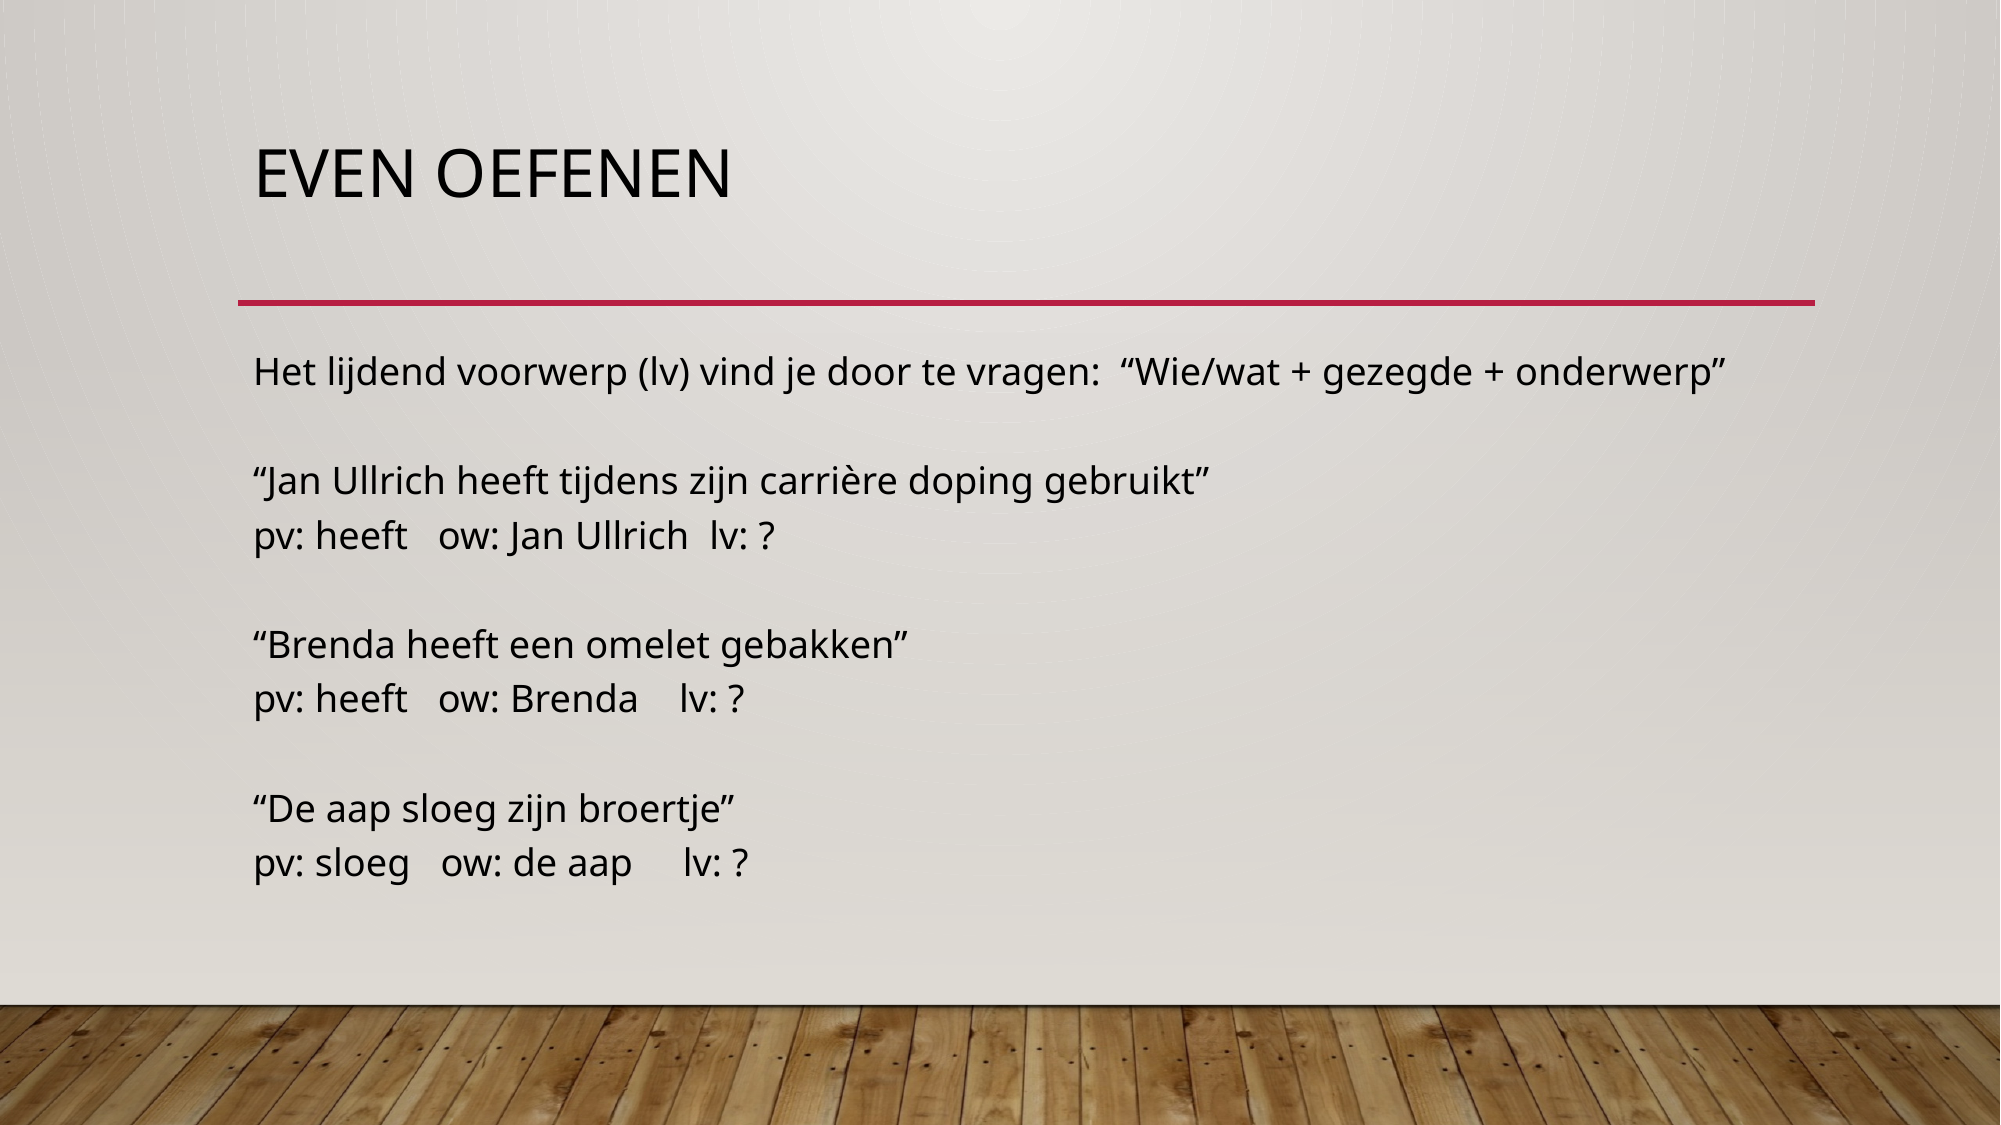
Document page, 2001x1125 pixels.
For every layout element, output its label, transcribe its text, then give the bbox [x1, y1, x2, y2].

list Het lijdend voorwerp (lv) vind je door te vragen: “Wie/wat + gezegde + onderwerp” “Jan Ullrich heeft tijdens zijn carrière doping gebruikt” pv: heeft ow: Jan Ullrich lv: ? “Brenda heeft een omelet gebakken” pv: heeft ow: Brenda lv: ? “De aap sloeg zijn broertje” pv: sloeg ow: de aap lv: ? [238, 330, 1814, 897]
picture [0, 1005, 2000, 1125]
title Even oefenen [238, 131, 1814, 305]
